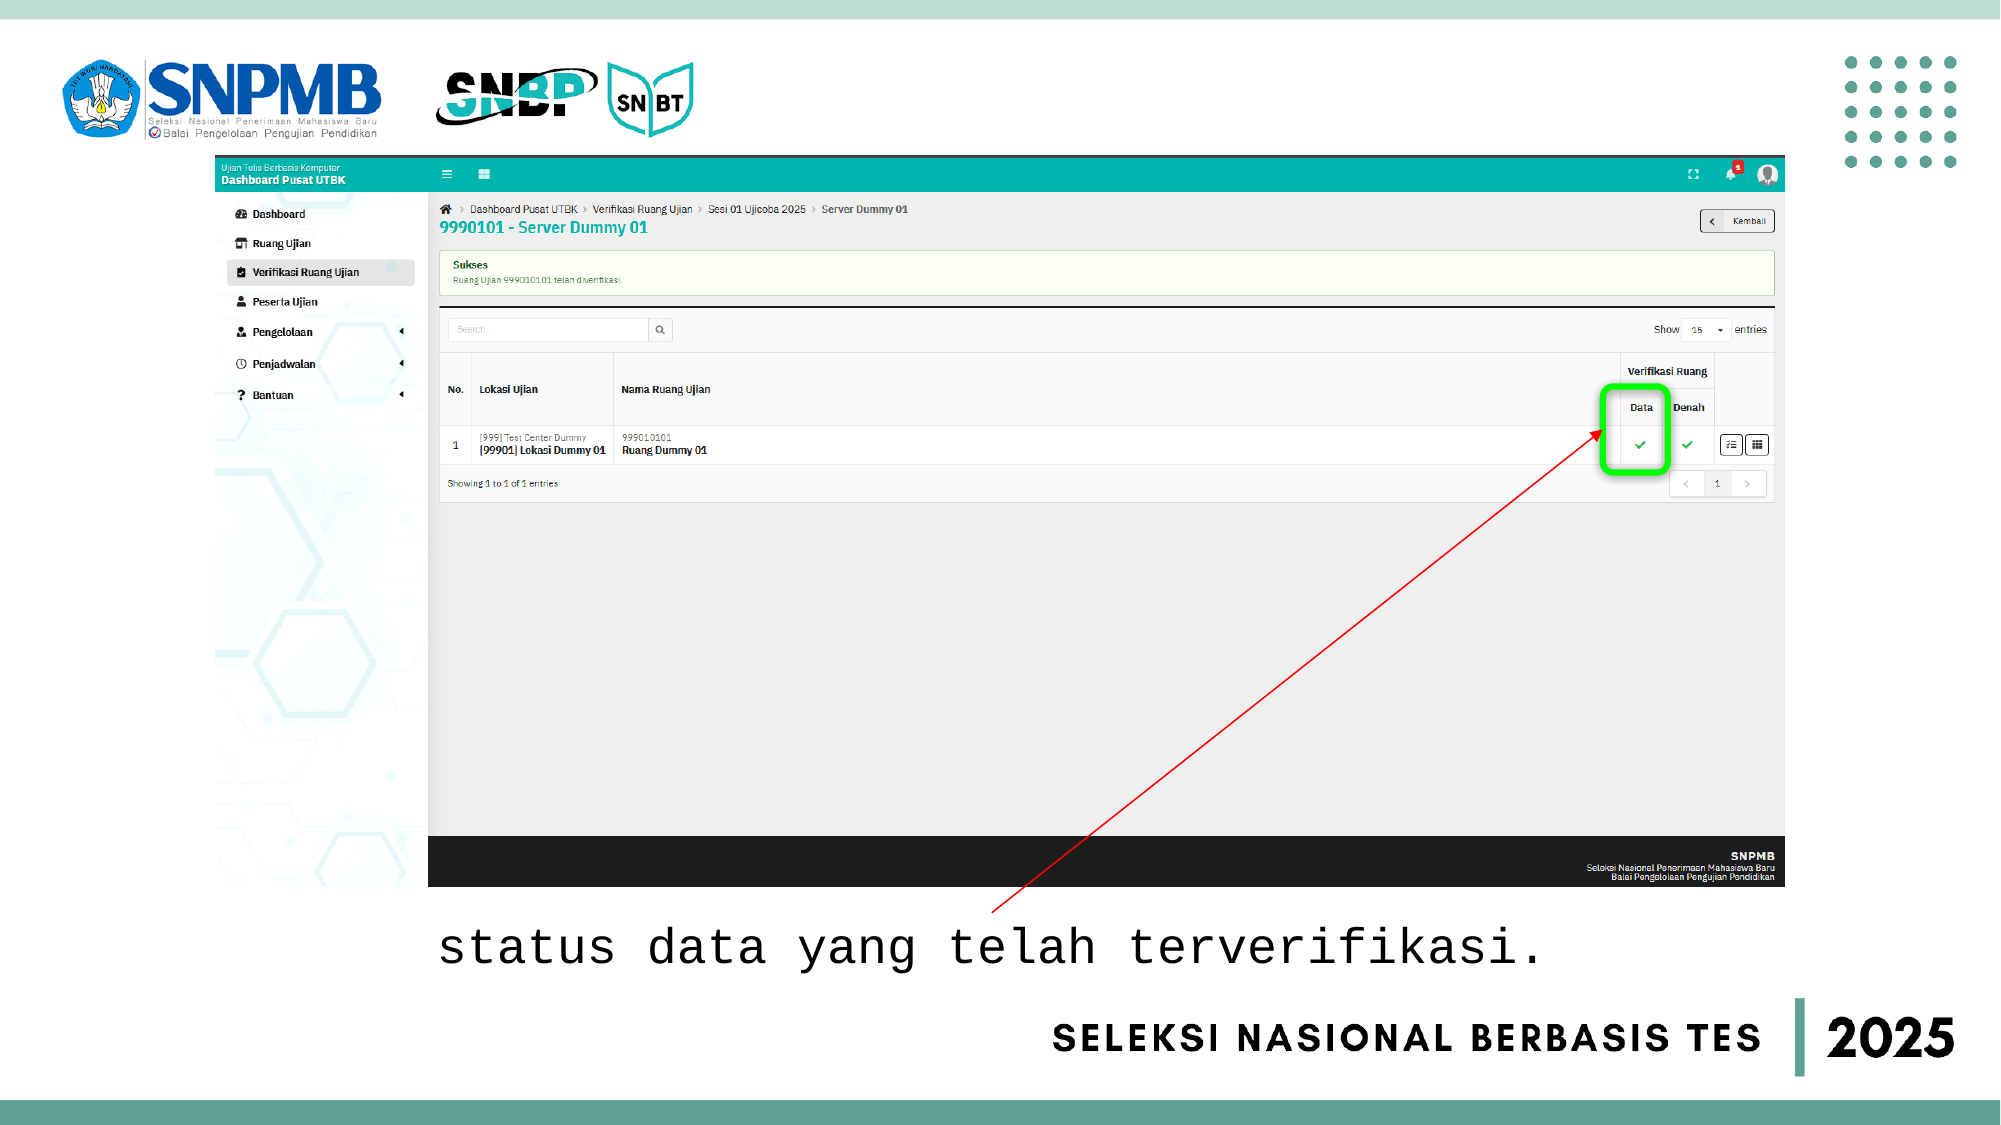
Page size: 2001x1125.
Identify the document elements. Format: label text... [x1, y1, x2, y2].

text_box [991, 429, 1604, 913]
picture [0, 0, 2001, 1125]
text_box status data yang telah terverifikasi. [215, 912, 1769, 999]
